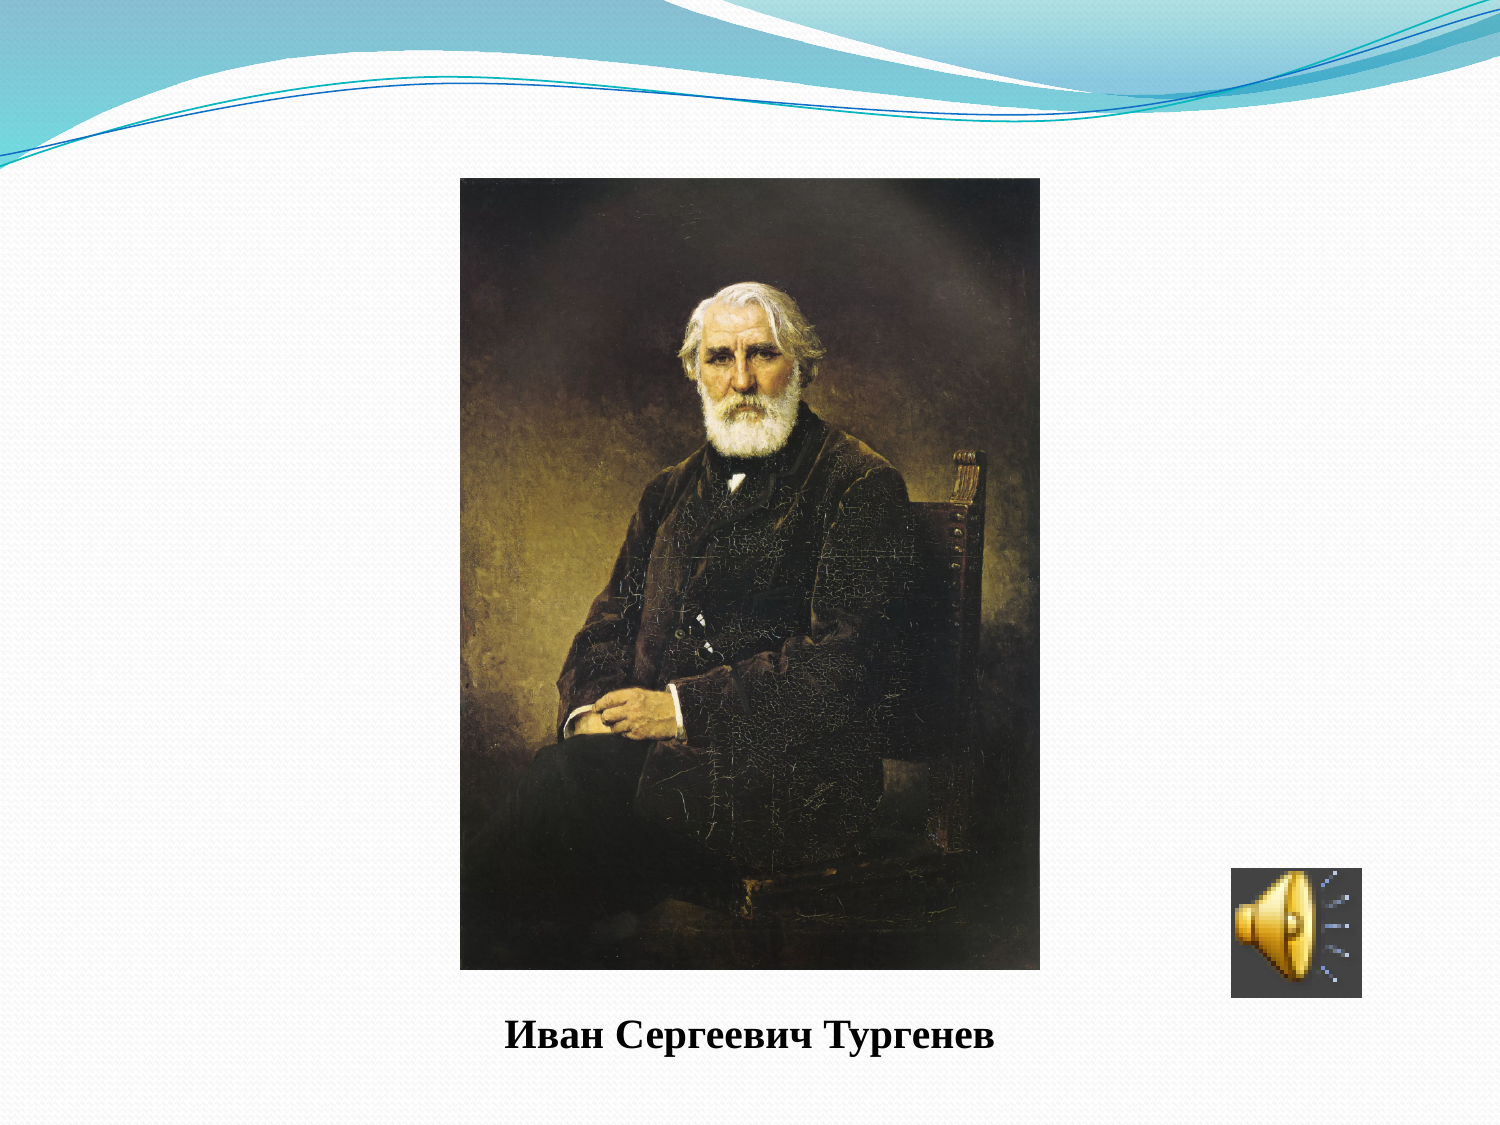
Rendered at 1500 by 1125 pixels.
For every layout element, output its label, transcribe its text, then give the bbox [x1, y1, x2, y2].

text_box Иван Сергеевич Тургенев [480, 999, 1020, 1064]
picture [460, 178, 1040, 970]
picture [1230, 866, 1363, 1000]
